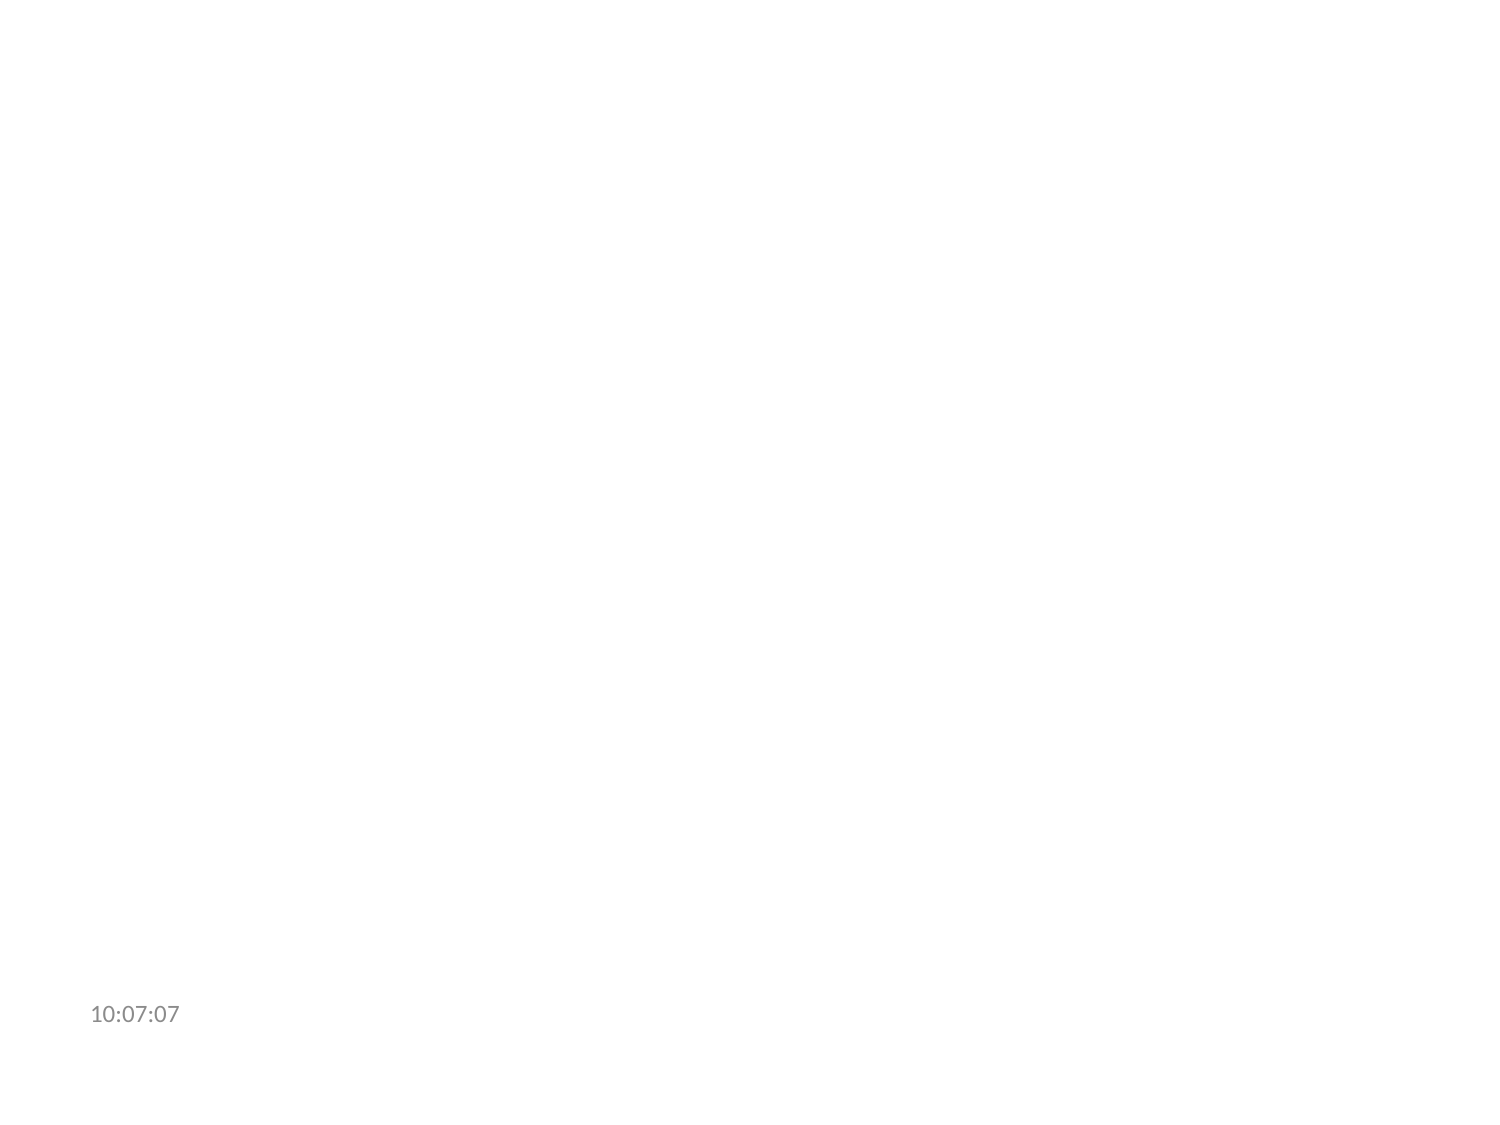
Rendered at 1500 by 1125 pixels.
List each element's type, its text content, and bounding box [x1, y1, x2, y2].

text_box 15:35:09 [75, 982, 425, 1043]
